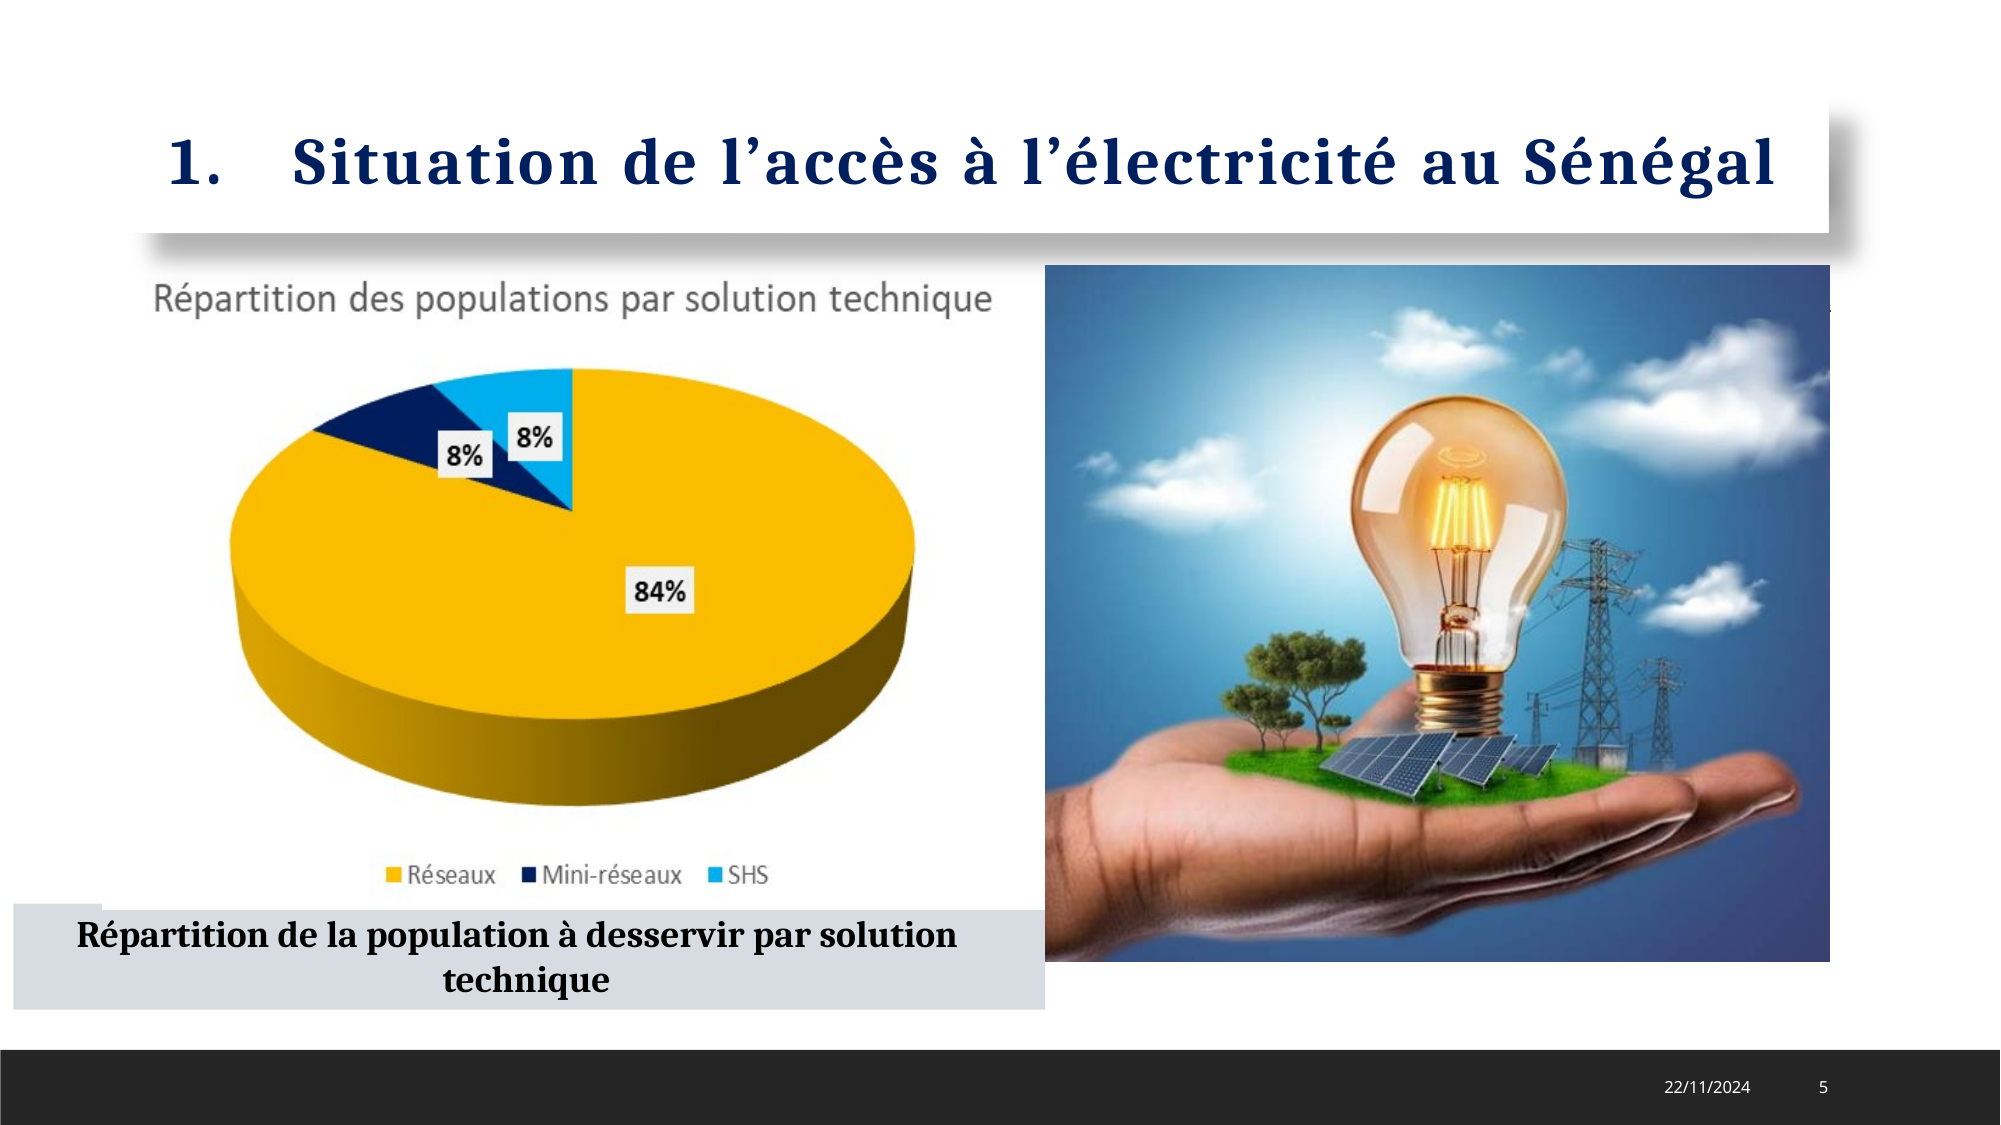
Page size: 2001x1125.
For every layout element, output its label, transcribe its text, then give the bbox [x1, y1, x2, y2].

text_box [13, 309, 1833, 1010]
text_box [102, 88, 1907, 911]
picture [1044, 265, 1830, 963]
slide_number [1662, 1076, 1760, 1125]
text_box 5 [1812, 1076, 1835, 1101]
